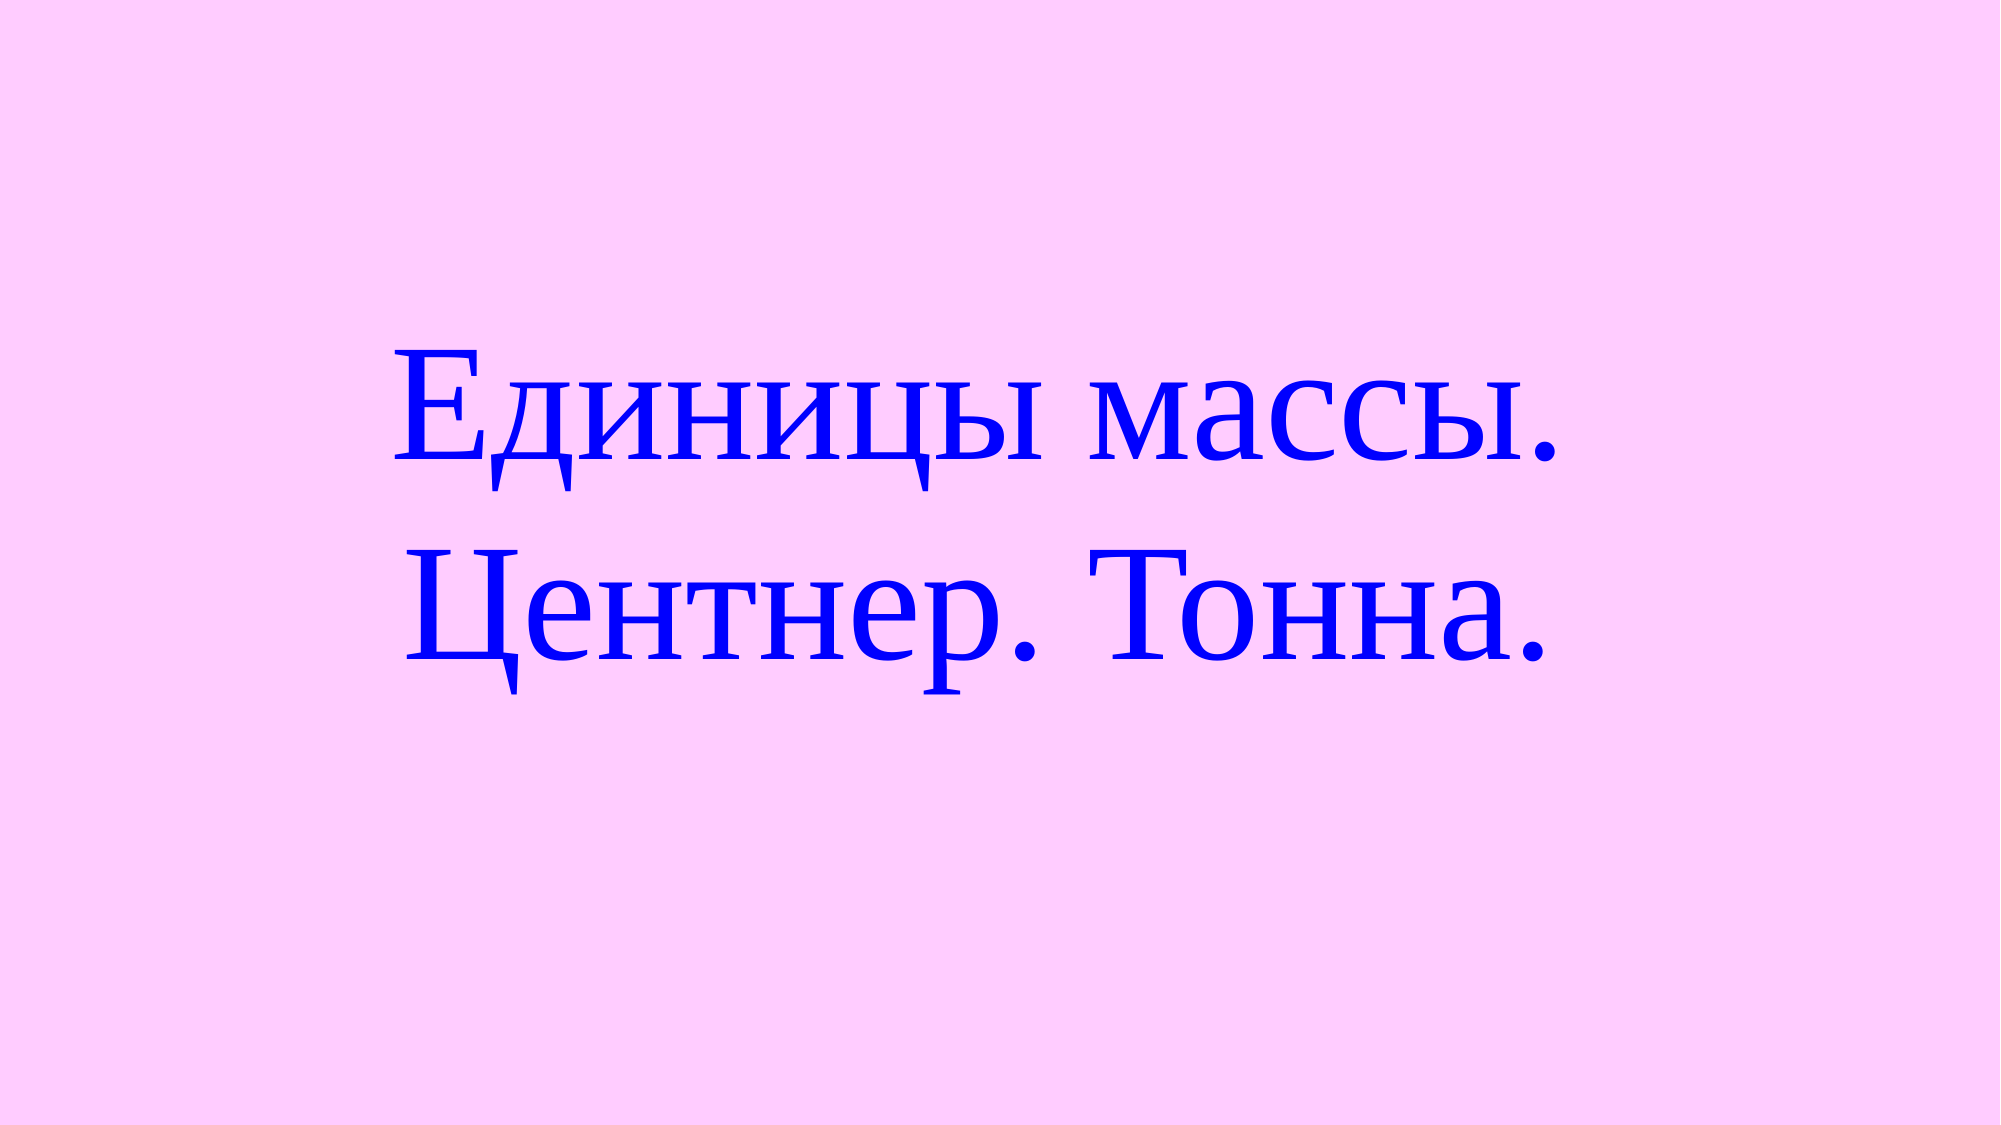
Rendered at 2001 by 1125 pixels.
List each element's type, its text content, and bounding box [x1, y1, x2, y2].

text_box Единицы массы. Центнер. Тонна. [375, 285, 1625, 700]
